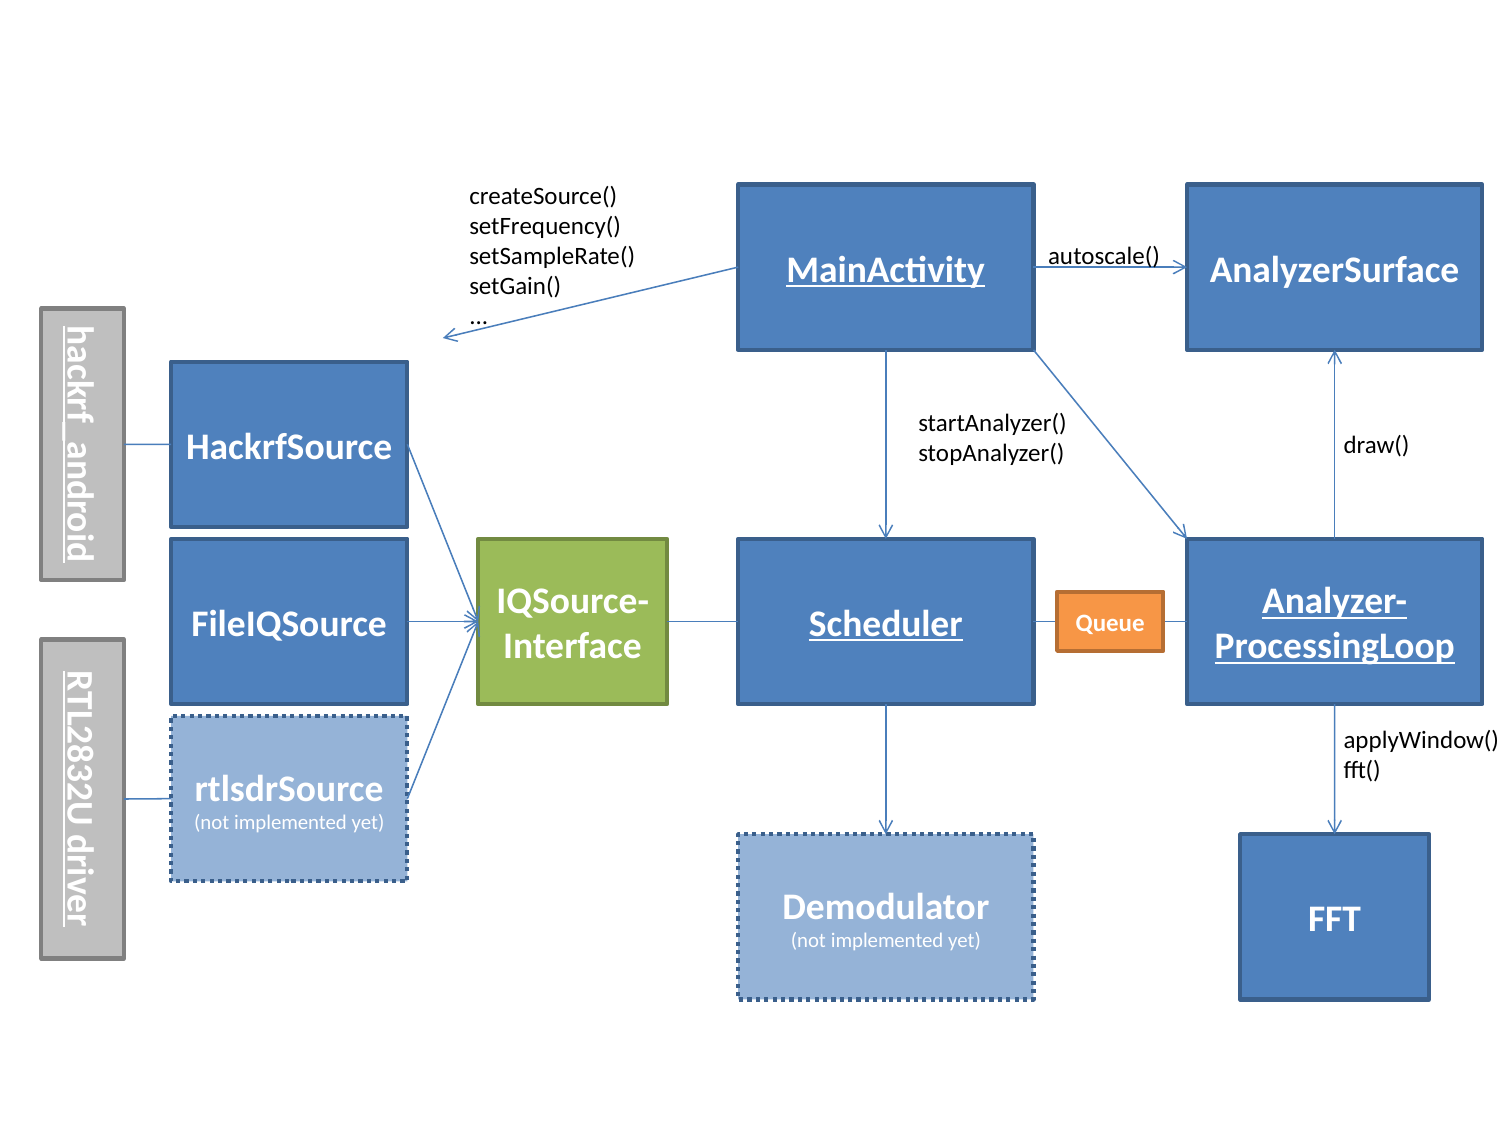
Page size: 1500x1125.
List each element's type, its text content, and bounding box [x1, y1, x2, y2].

text_box Scheduler [736, 537, 1036, 706]
text_box Queue [1055, 590, 1165, 620]
text_box MainActivity [736, 182, 1036, 352]
text_box autoscale() [1033, 231, 1235, 277]
text_box draw() [1339, 420, 1447, 466]
text_box HackrfSource [169, 360, 409, 529]
text_box startAnalyzer() stopAnalyzer() [903, 398, 1028, 474]
text_box IQSource-Interface [483, 537, 669, 706]
text_box rtlsdrSource (not implemented yet) [169, 714, 409, 883]
text_box FFT [1238, 832, 1431, 1002]
text_box Analyzer-ProcessingLoop [1185, 537, 1484, 706]
text_box AnalyzerSurface [1185, 182, 1484, 352]
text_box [407, 621, 479, 799]
text_box RTL2832U driver [39, 637, 126, 961]
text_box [1033, 349, 1188, 540]
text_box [407, 444, 479, 620]
text_box createSource() setFrequency() setSampleRate() setGain() ... [454, 172, 656, 265]
text_box Queue [1055, 629, 1165, 653]
text_box Demodulator (not implemented yet) [736, 832, 1036, 1002]
text_box applyWindow() fft() [1339, 715, 1500, 791]
text_box FileIQSource [169, 537, 402, 706]
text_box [442, 266, 739, 339]
text_box hackrf_android [39, 306, 126, 582]
